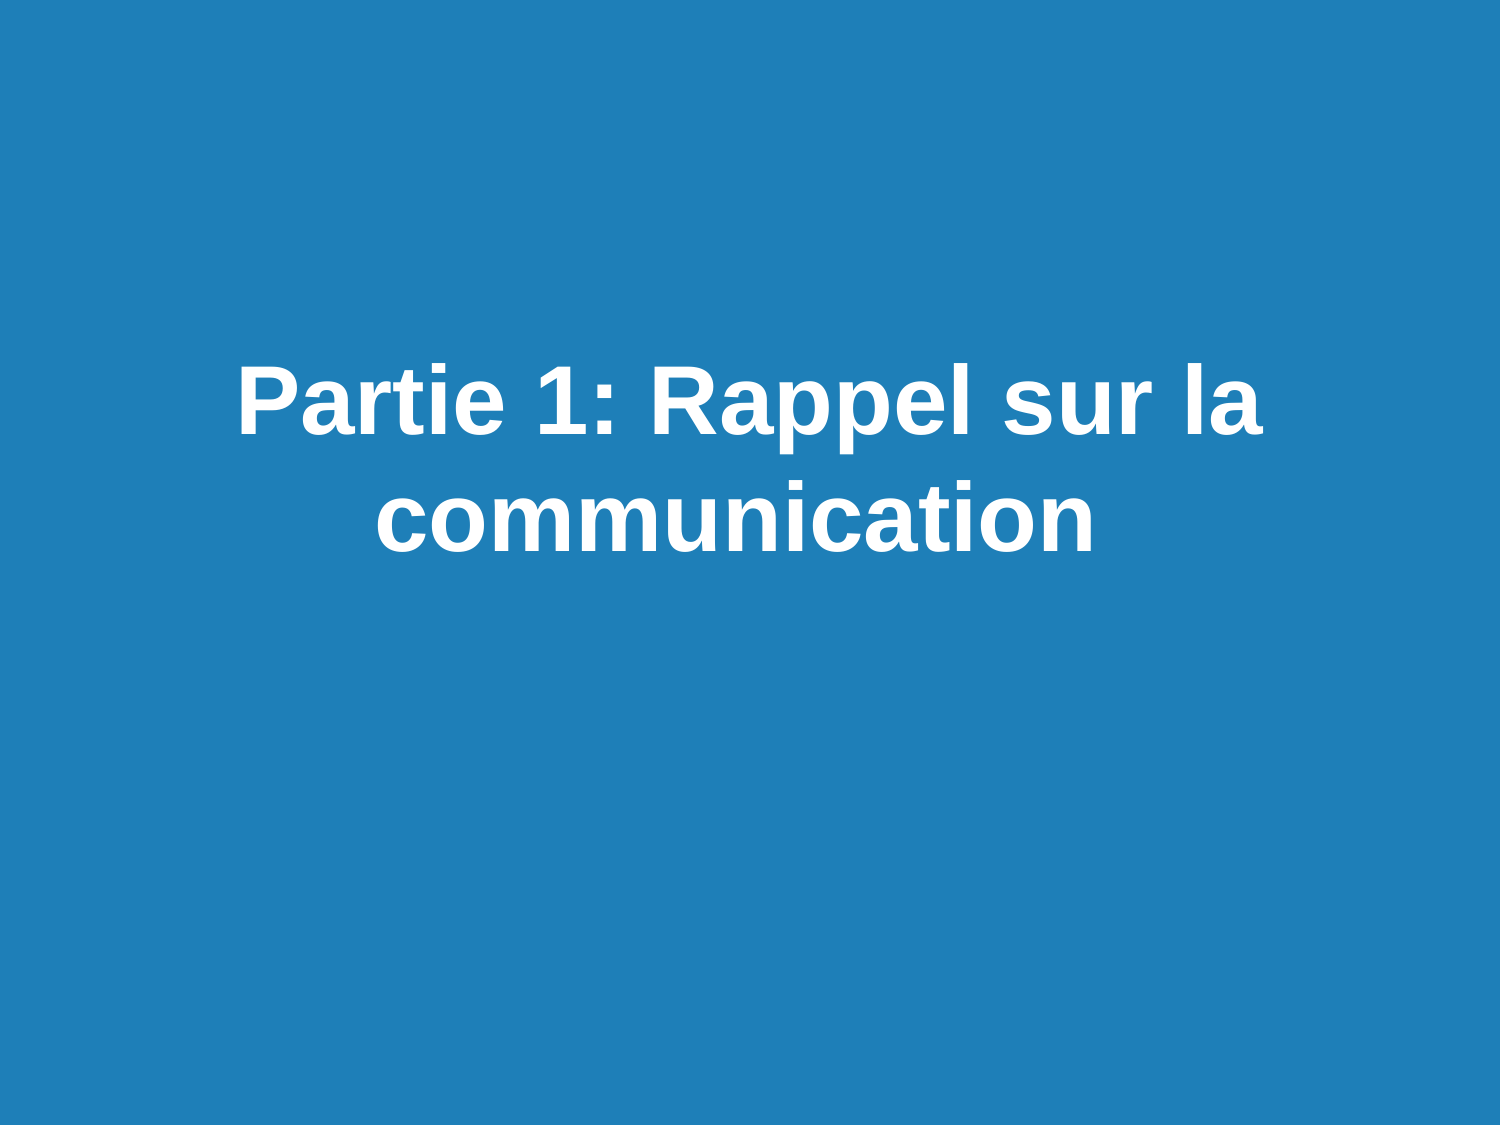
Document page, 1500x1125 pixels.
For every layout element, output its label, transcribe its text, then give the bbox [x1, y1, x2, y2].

text_box Partie 1: Rappel sur la communication [0, 328, 1500, 533]
